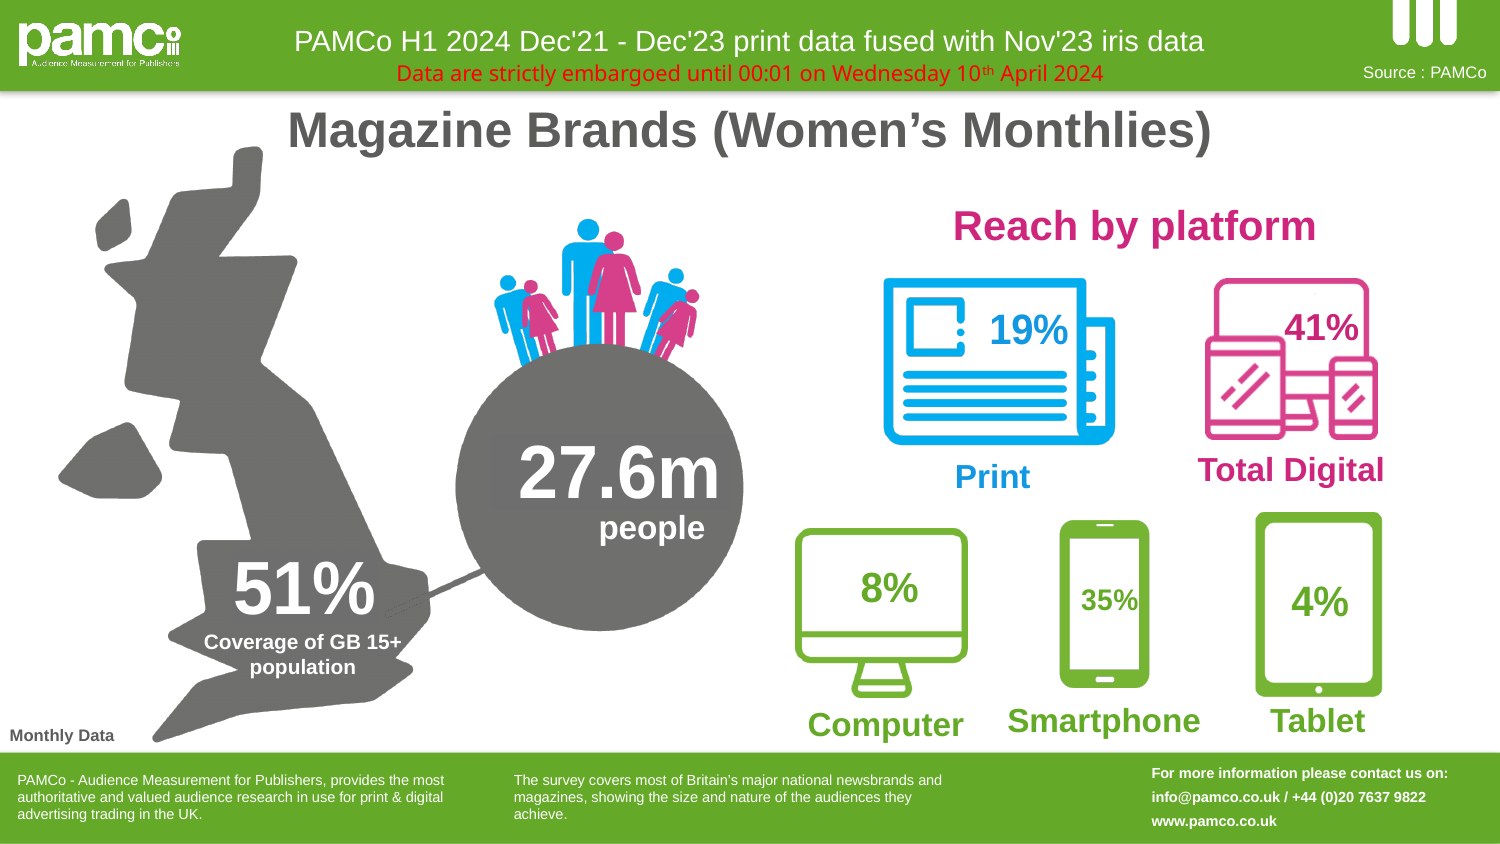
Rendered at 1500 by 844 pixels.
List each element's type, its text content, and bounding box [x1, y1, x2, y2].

picture [857, 244, 1141, 477]
picture [961, 469, 970, 476]
picture [795, 528, 968, 698]
picture [41, 163, 758, 763]
text_box Magazine Brands (Women’s Monthlies) [0, 91, 1500, 163]
picture [1038, 483, 1175, 708]
picture [1205, 278, 1378, 440]
picture [1240, 491, 1397, 713]
picture [17, 20, 182, 68]
picture [1387, 0, 1458, 81]
text_box 41% [1269, 295, 1381, 356]
